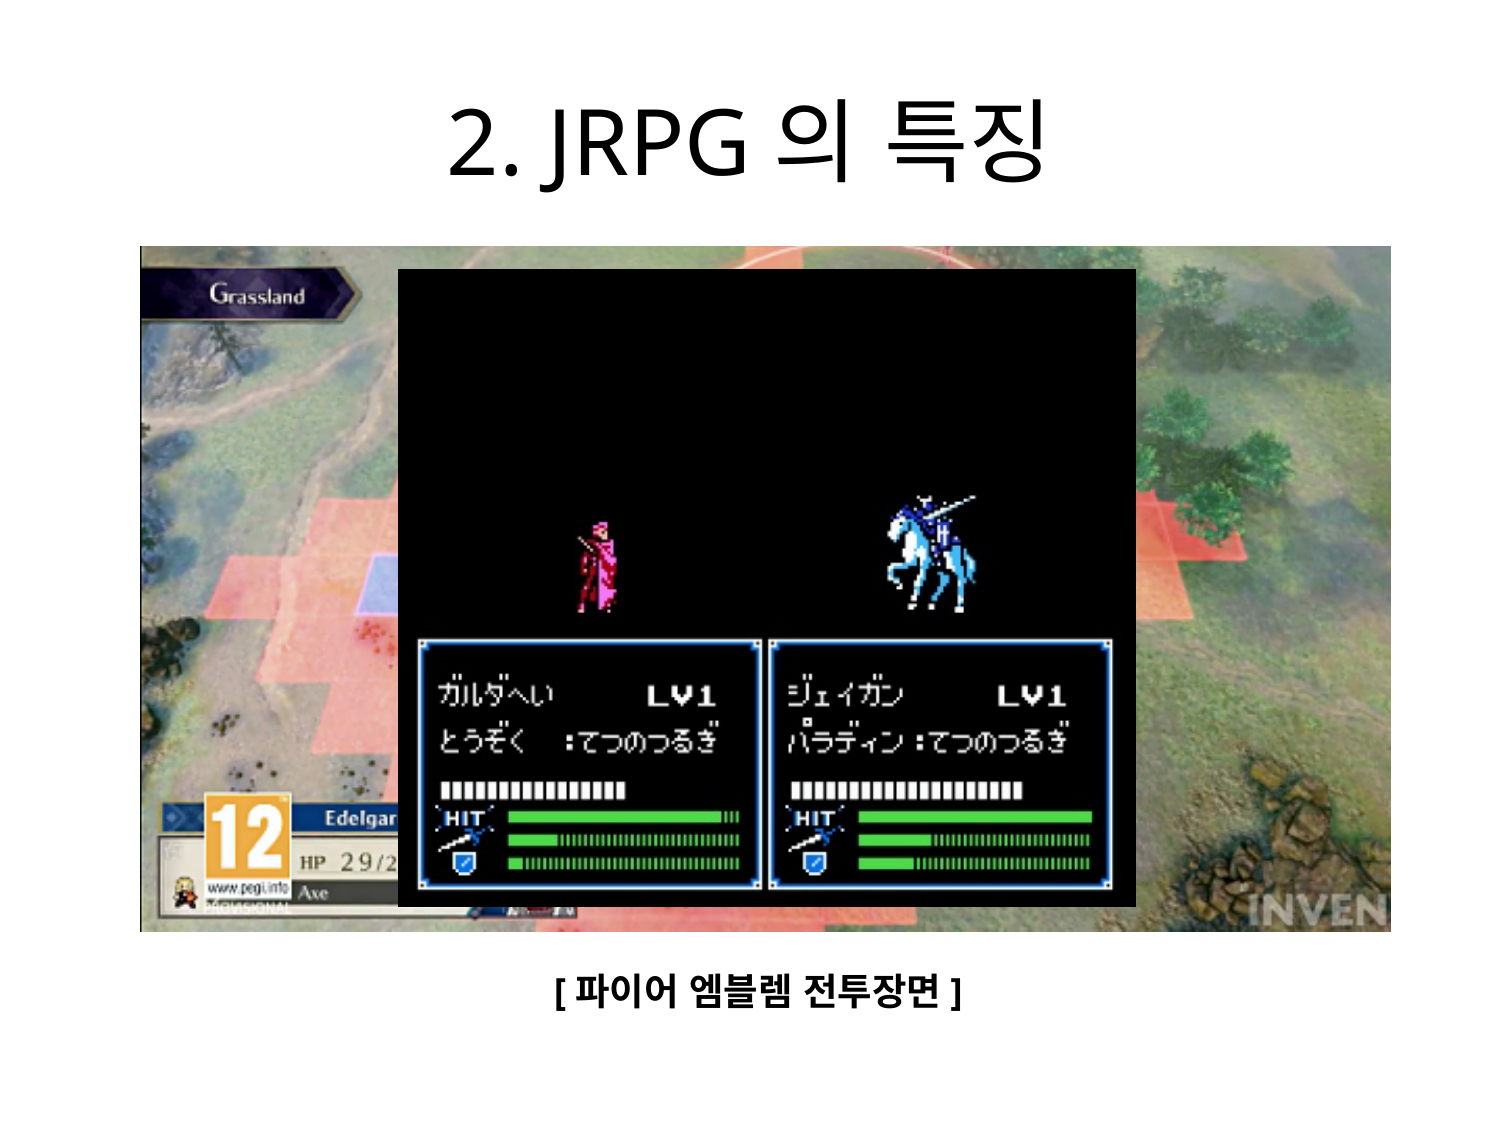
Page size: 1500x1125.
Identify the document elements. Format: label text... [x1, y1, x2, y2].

text_box [파이어 엠블렘 전투장면] [539, 960, 1418, 1021]
title 2. JRPG의 특징 [75, 45, 1425, 233]
picture [140, 245, 1392, 932]
